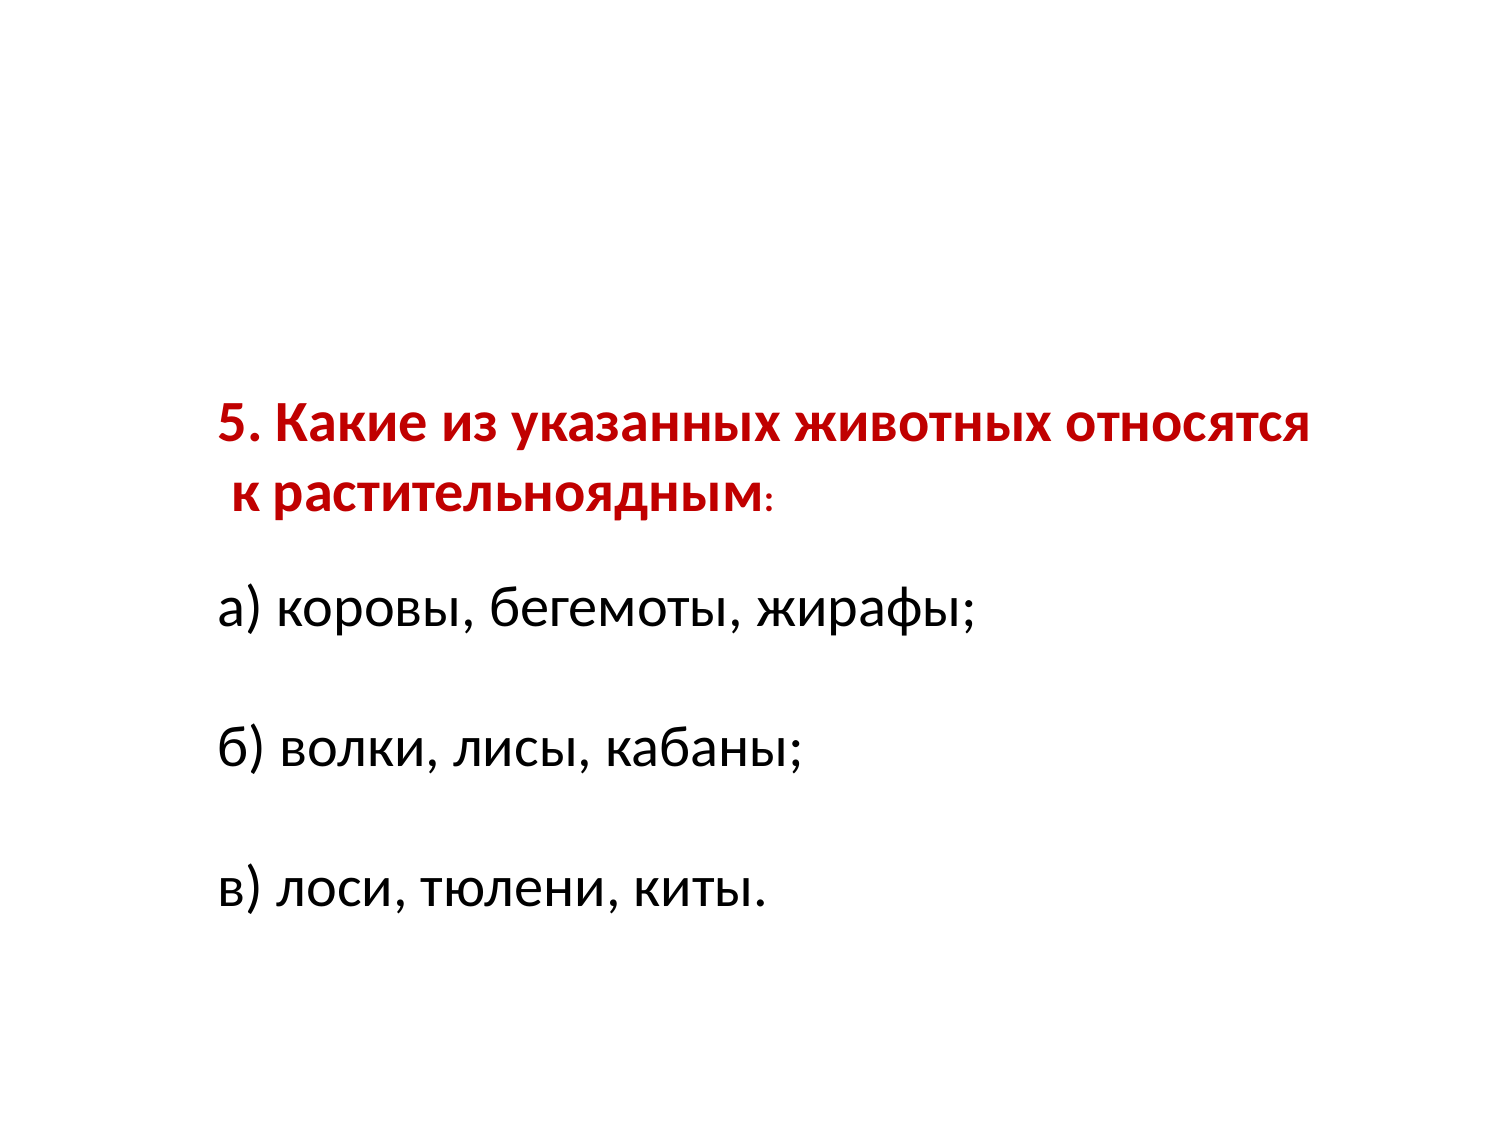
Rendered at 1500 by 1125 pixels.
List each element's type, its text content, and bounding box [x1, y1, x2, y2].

text_box 5. Какие из указанных животных относятся к растительноядным: а) коровы, бегемоты, жирафы; б) волки, лисы, кабаны; в) лоси, тюлени, киты. [203, 376, 1328, 926]
